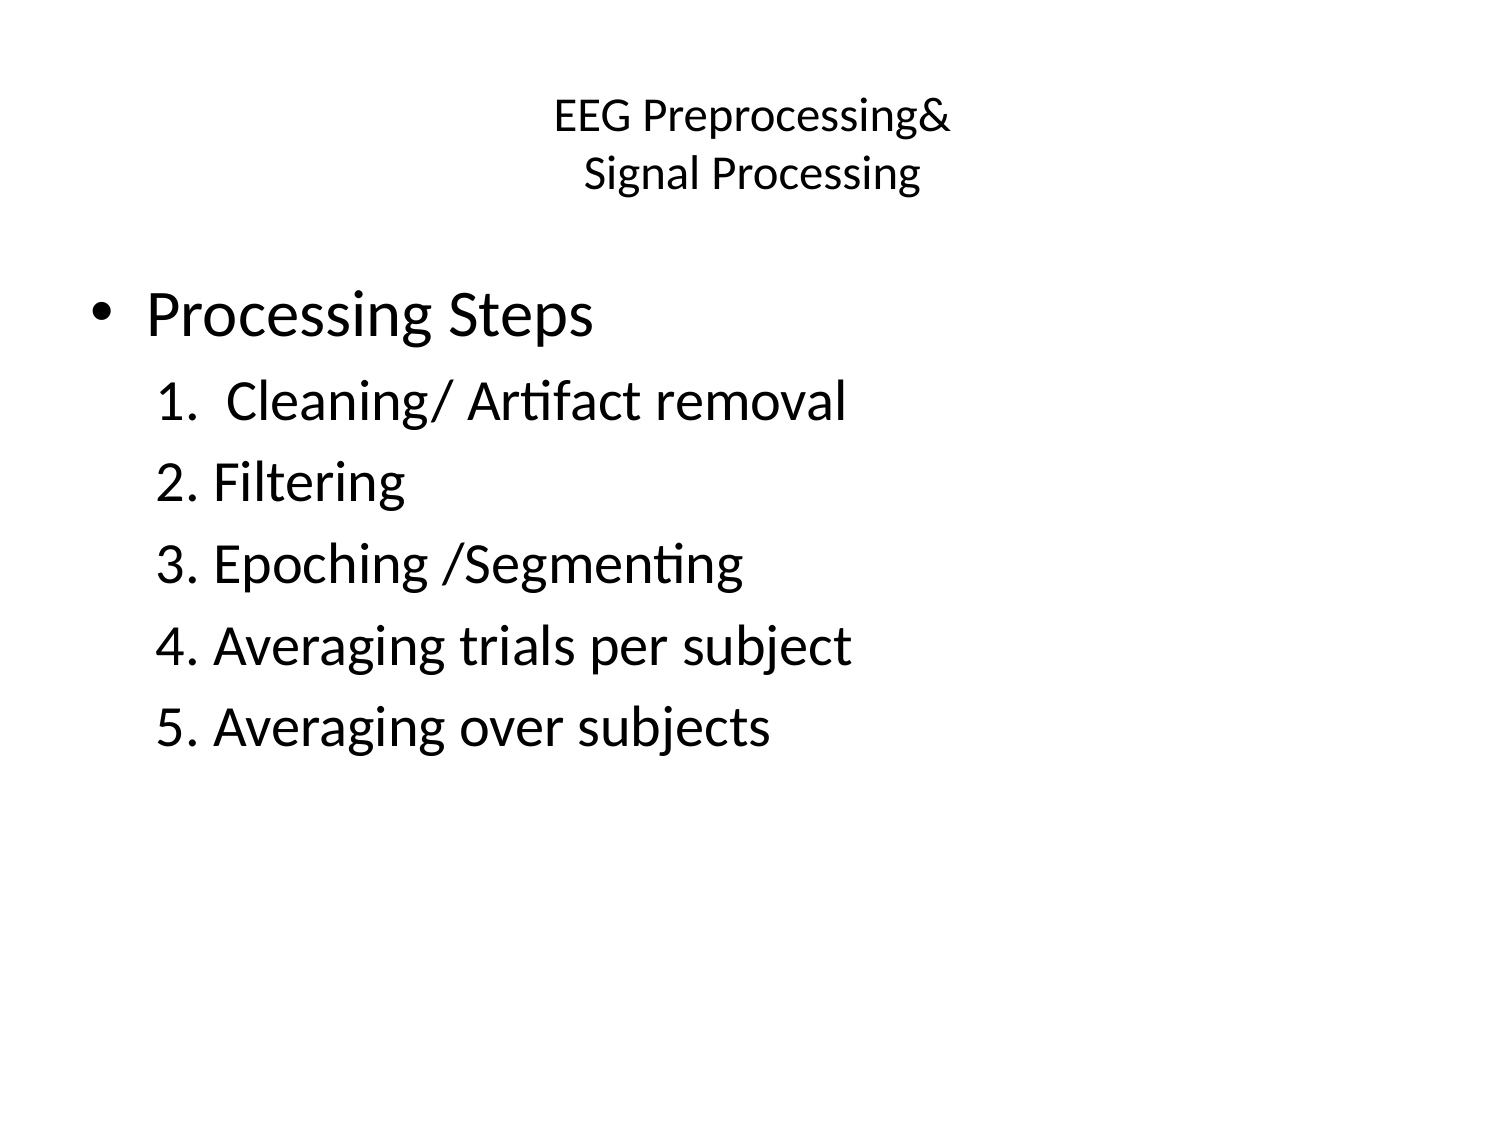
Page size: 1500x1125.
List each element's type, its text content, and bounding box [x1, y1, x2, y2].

list Processing Steps 1. Cleaning/ Artifact removal 2. Filtering 3. Epoching /Segmenting 4. Averaging trials per subject 5. Averaging over subjects [75, 262, 1425, 1005]
title EEG Preprocessing& Signal Processing [8, 75, 1497, 263]
